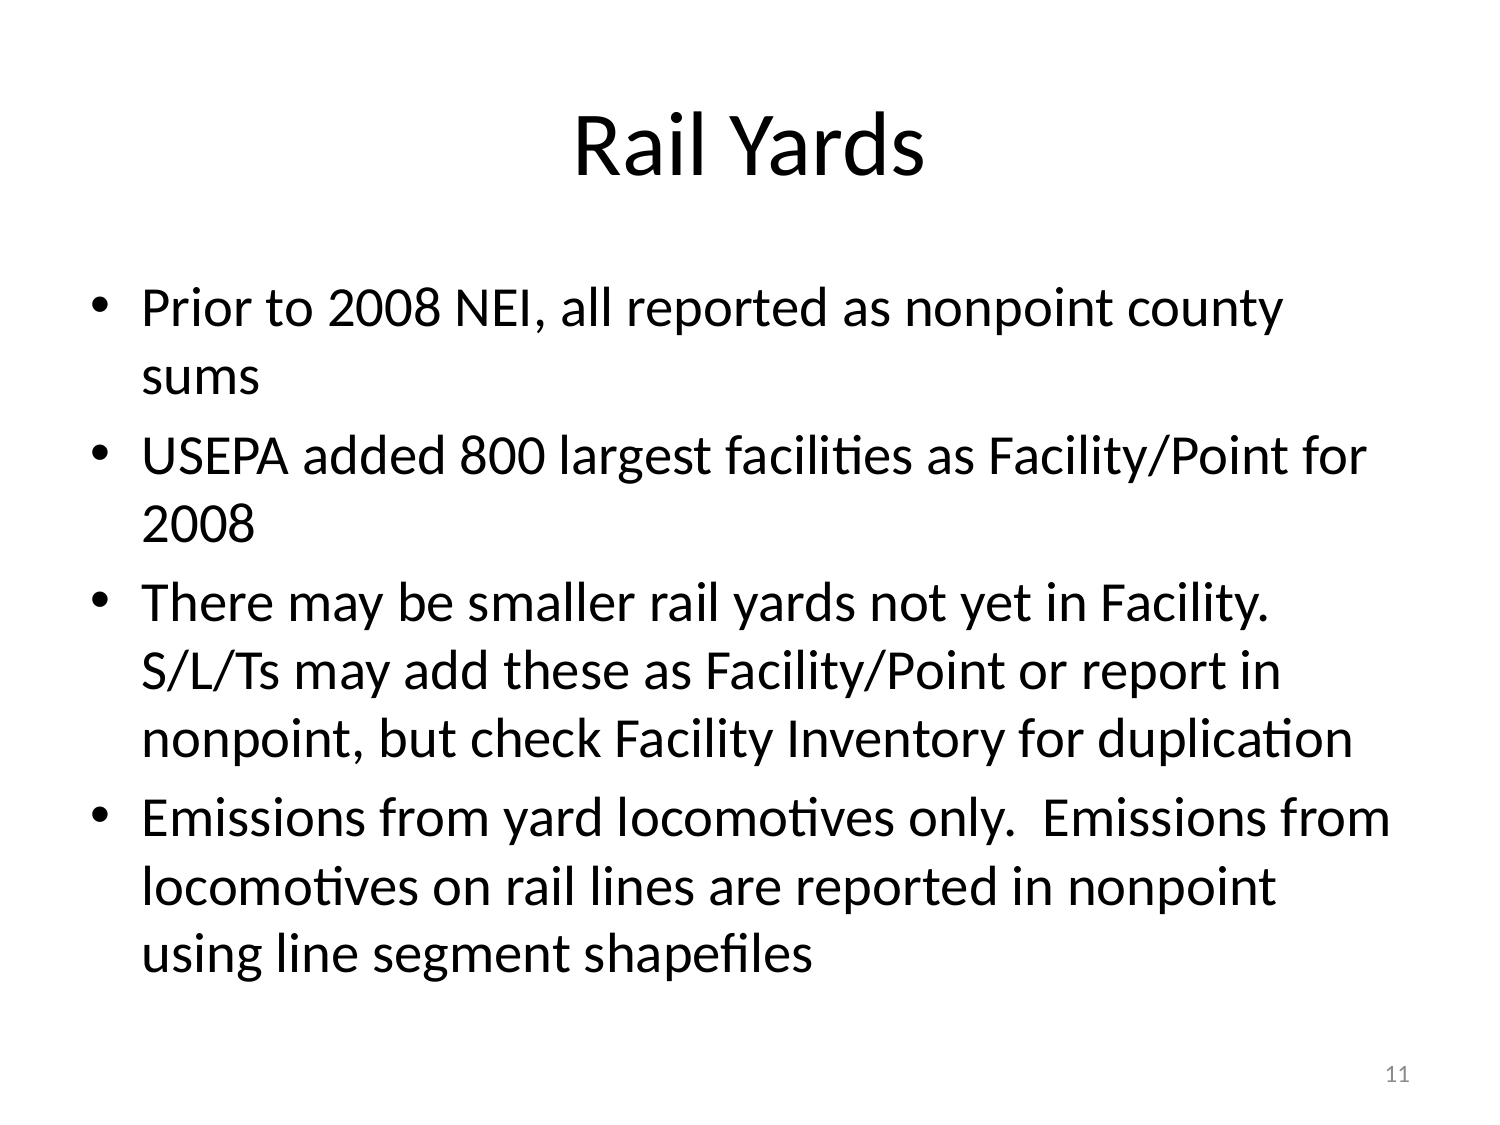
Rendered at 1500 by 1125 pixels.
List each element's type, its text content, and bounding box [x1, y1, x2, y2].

title Rail Yards [75, 45, 1425, 233]
list Prior to 2008 NEI, all reported as nonpoint county sums USEPA added 800 largest facilities as Facility/Point for 2008 There may be smaller rail yards not yet in Facility. S/L/Ts may add these as Facility/Point or report in nonpoint, but check Facility Inventory for duplication Emissions from yard locomotives only. Emissions from locomotives on rail lines are reported in nonpoint using line segment shapefiles [75, 262, 1425, 1005]
slide_number 11 [1074, 1042, 1425, 1103]
